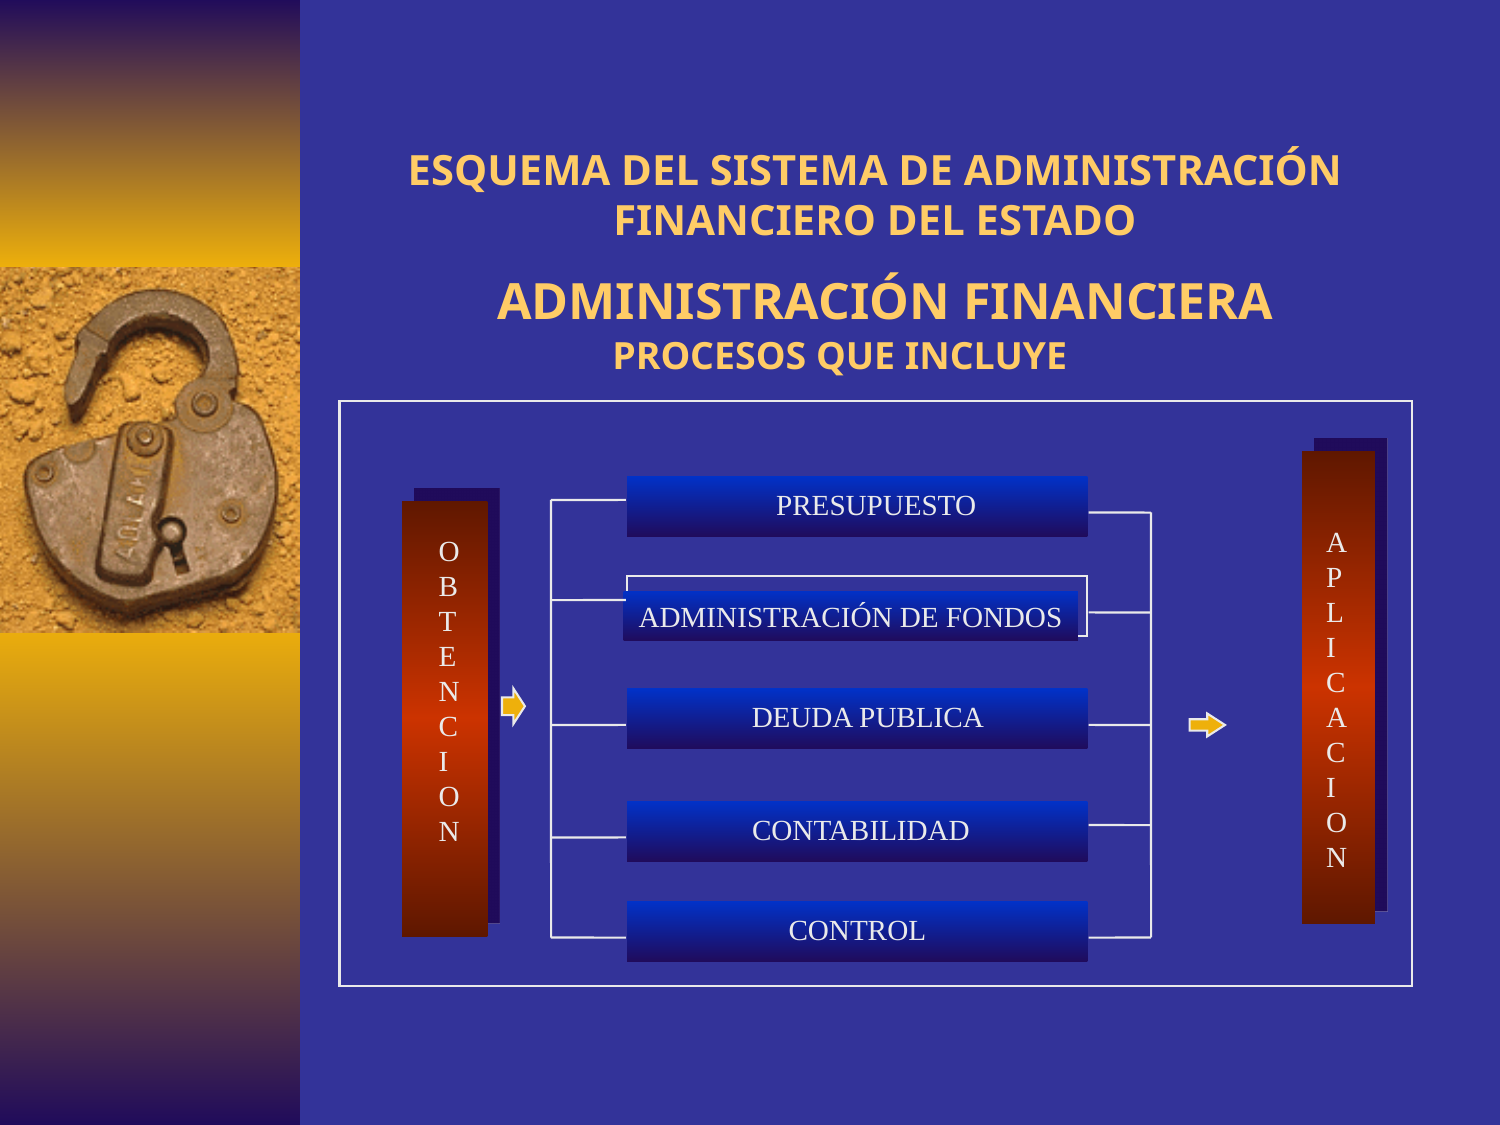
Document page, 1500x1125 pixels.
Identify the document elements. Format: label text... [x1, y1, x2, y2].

title ESQUEMA DEL SISTEMA DE ADMINISTRACIÓN FINANCIERO DEL ESTADO [386, 99, 1363, 288]
text_box DEUDA PUBLICA [737, 691, 1000, 741]
text_box [627, 688, 1088, 749]
text_box [339, 401, 1413, 987]
text_box [402, 501, 488, 937]
picture [0, 267, 300, 633]
text_box O B T E N C I O N [423, 525, 475, 855]
text_box CONTABILIDAD [737, 803, 985, 854]
text_box [1302, 451, 1375, 924]
text_box ADMINISTRACIÓN FINANCIERA [482, 262, 1289, 337]
text_box [627, 576, 1088, 637]
text_box CONTROL [773, 903, 941, 954]
text_box PROCESOS QUE INCLUYE [576, 325, 1104, 385]
text_box [627, 801, 1088, 862]
text_box [502, 688, 525, 724]
text_box [1189, 713, 1225, 737]
text_box A P L I C A C I O N [1311, 516, 1362, 881]
text_box PRESUPUESTO [761, 478, 992, 529]
text_box [627, 901, 1088, 962]
text_box ADMINISTRACIÓN DE FONDOS [623, 591, 1078, 641]
text_box [627, 476, 1088, 537]
